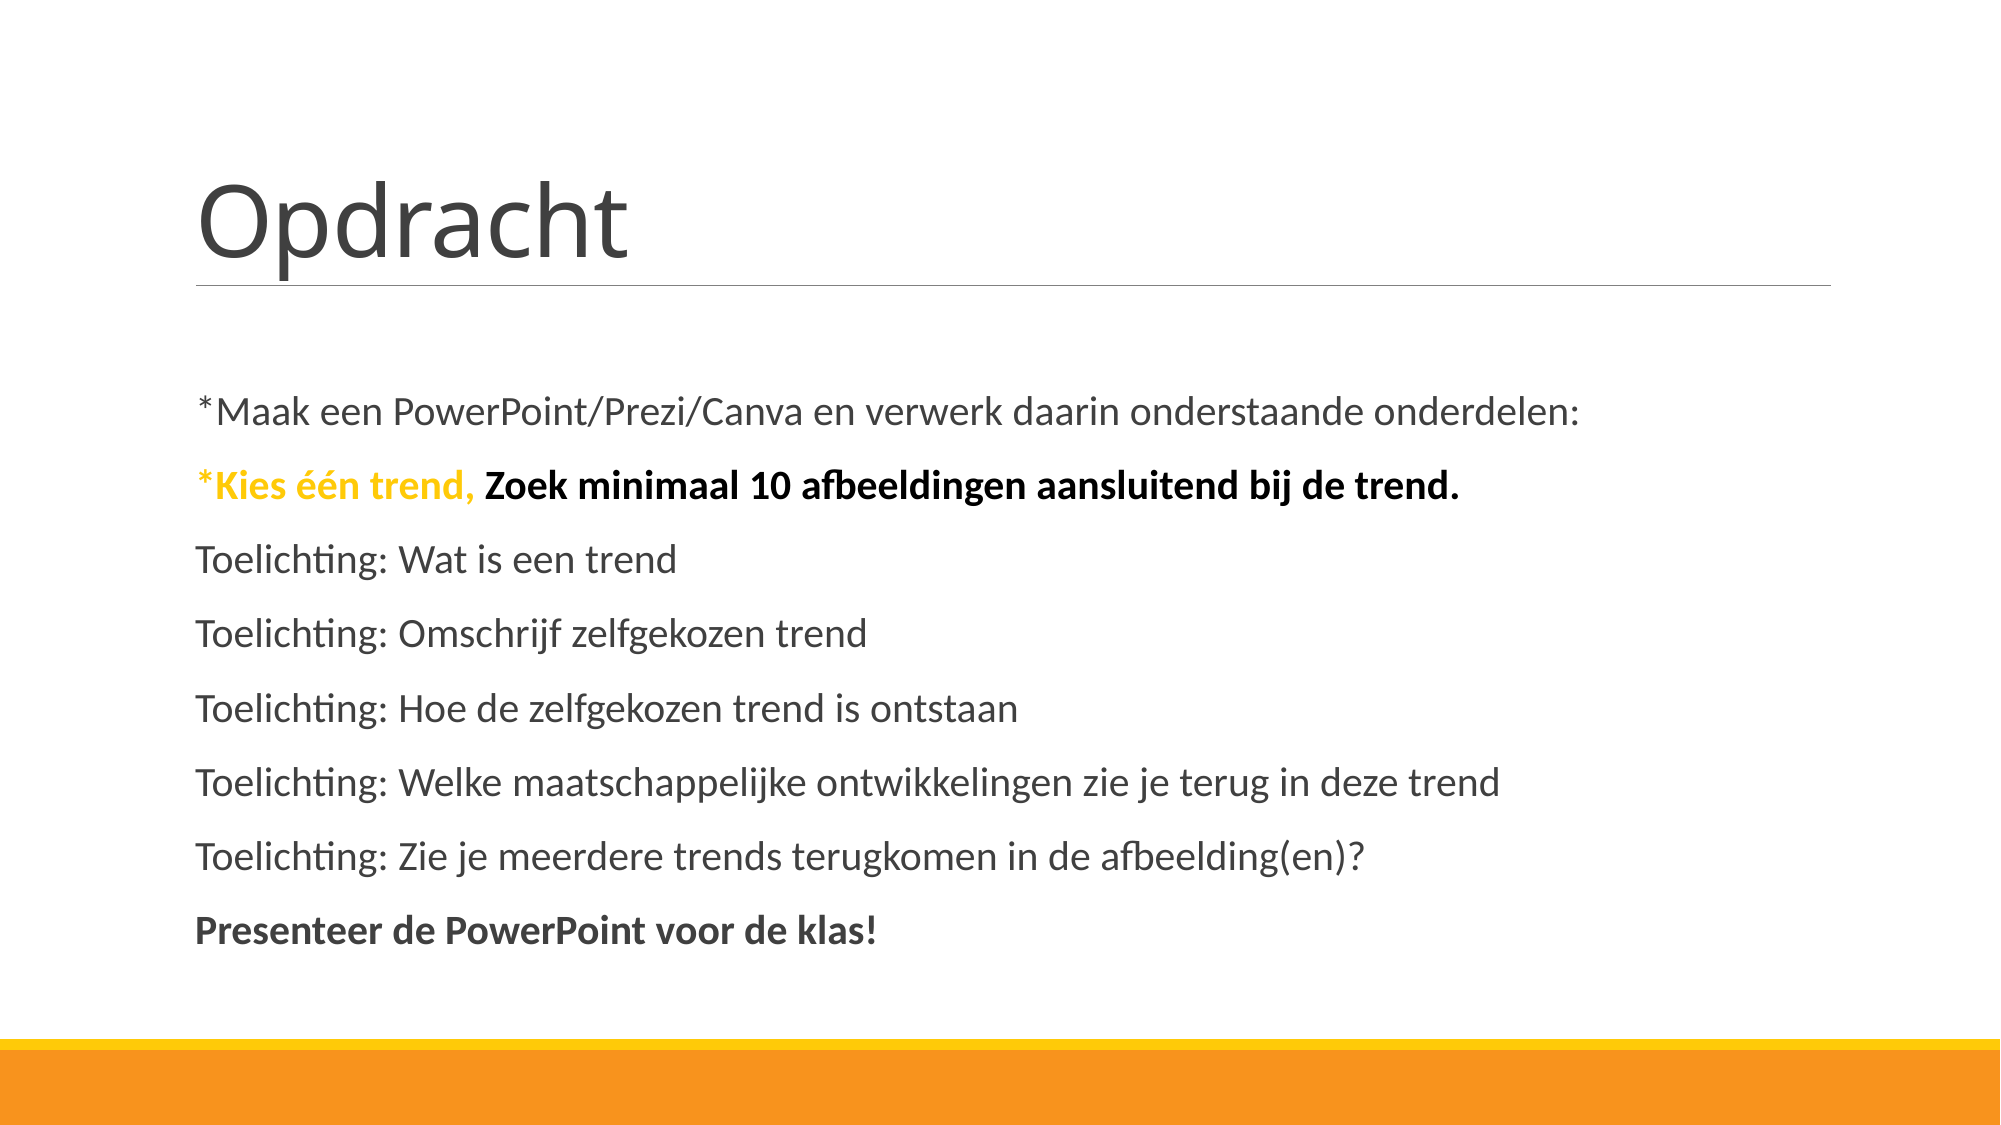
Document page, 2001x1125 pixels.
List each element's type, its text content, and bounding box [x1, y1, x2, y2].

list *Maak een PowerPoint/Prezi/Canva en verwerk daarin onderstaande onderdelen: *Kies één trend, Zoek minimaal 10 afbeeldingen aansluitend bij de trend. Toelichting: Wat is een trend Toelichting: Omschrijf zelfgekozen trend Toelichting: Hoe de zelfgekozen trend is ontstaan Toelichting: Welke maatschappelijke ontwikkelingen zie je terug in deze trend Toelichting: Zie je meerdere trends terugkomen in de afbeelding(en)? Presenteer de PowerPoint voor de klas! [180, 302, 1830, 963]
title Opdracht [180, 47, 1830, 285]
